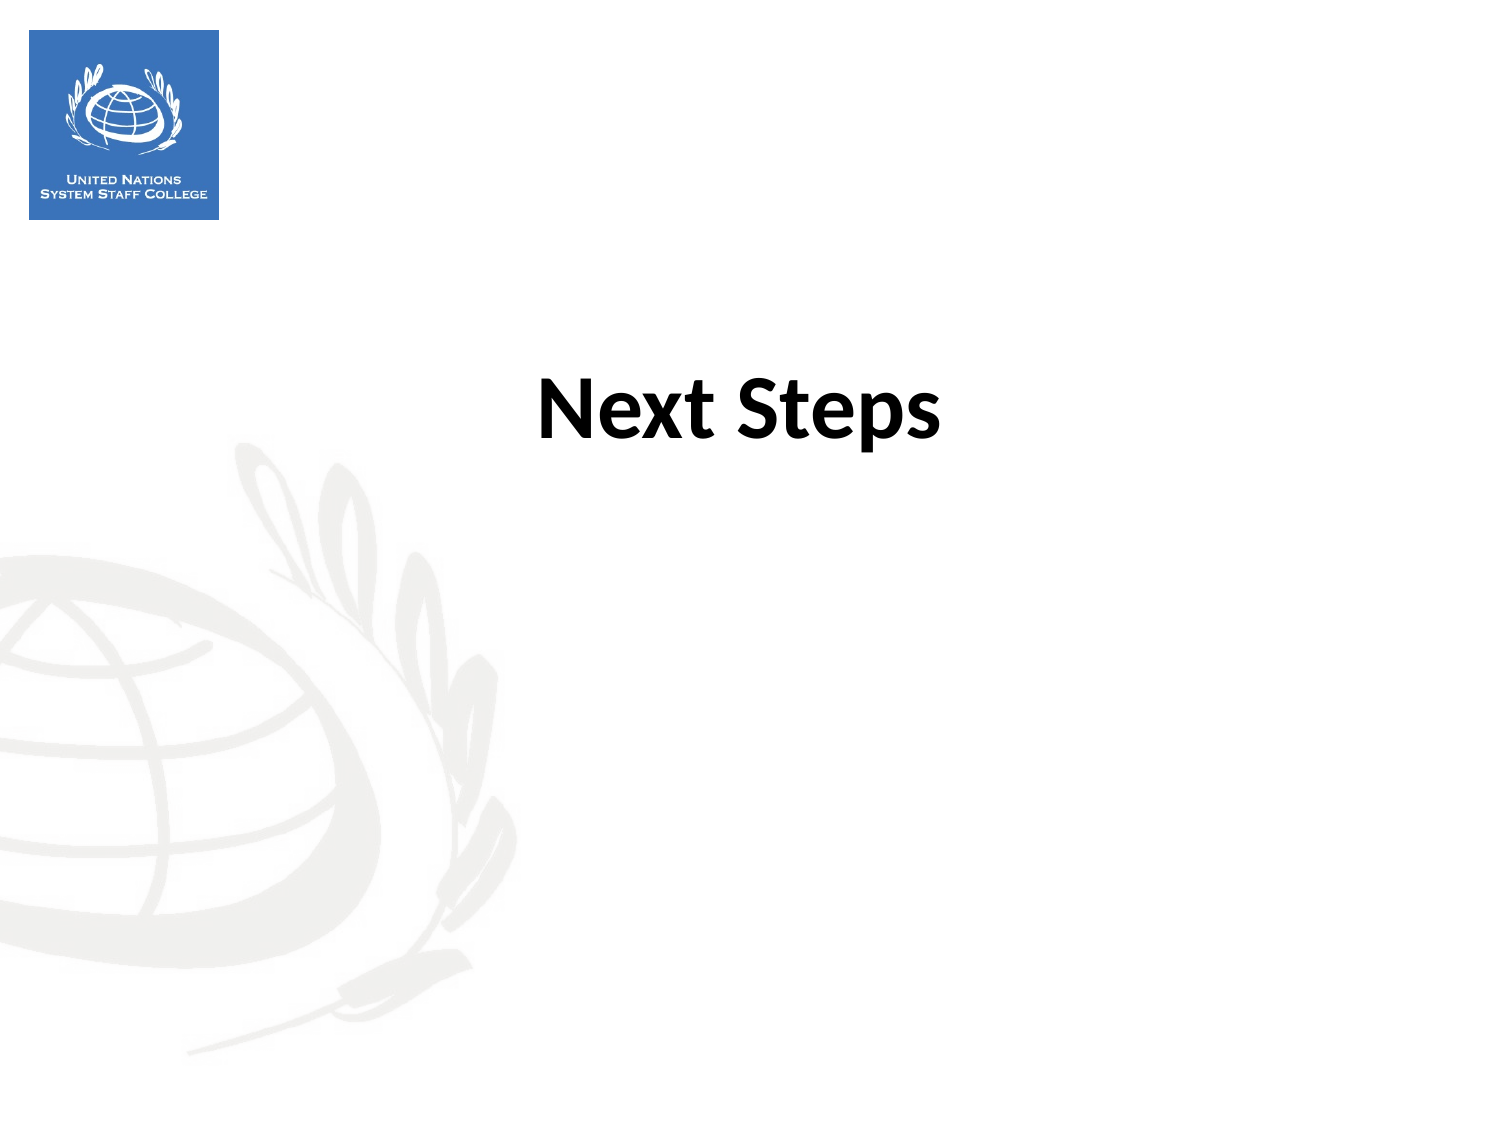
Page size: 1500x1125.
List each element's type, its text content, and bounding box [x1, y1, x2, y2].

title Next Steps [112, 212, 1388, 591]
picture [29, 30, 219, 220]
